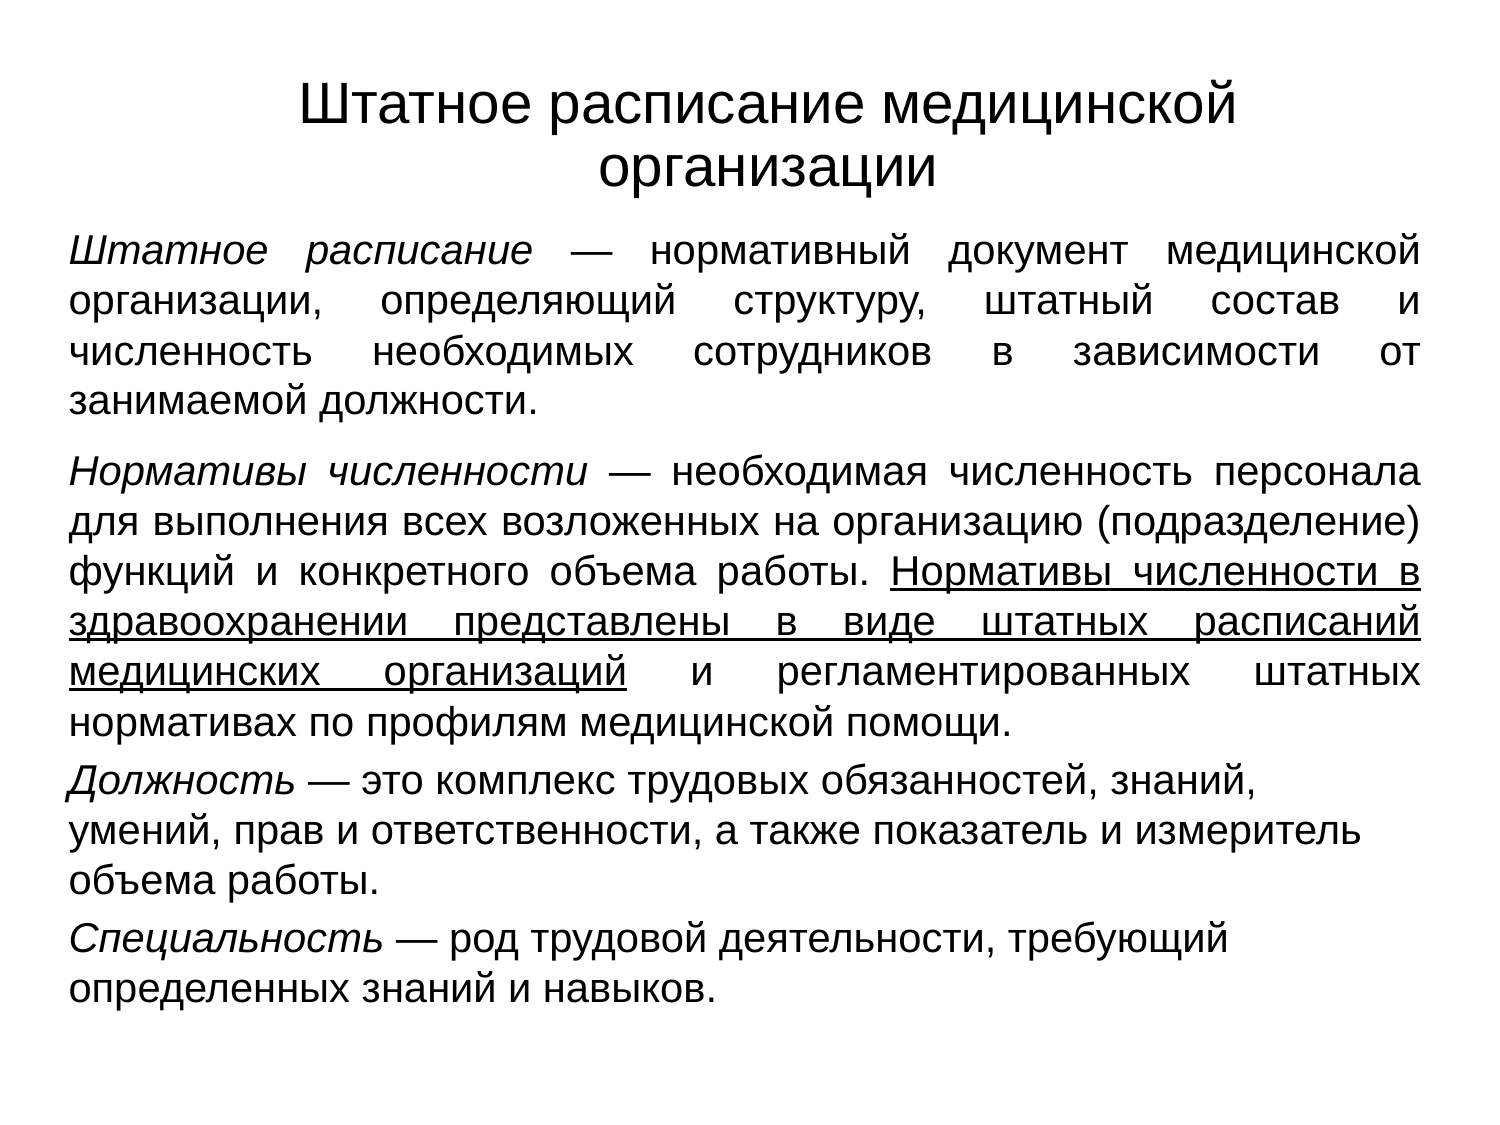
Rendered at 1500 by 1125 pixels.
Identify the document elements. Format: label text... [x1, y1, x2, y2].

text_box Штатное расписание — нормативный документ медицинской организации, определяющий структуру, штатный состав и численность необходимых сотрудников в зависимости от занимаемой должности. Нормативы численности — необходимая численность персонала для выполнения всех возложенных на организацию (подразделение) функций и конкретного объема работы. Нормативы численности в здравоохранении представлены в виде штатных расписаний медицинских организаций и регламентированных штатных нормативах по профилям медицинской помощи. Должность — это комплекс трудовых обязанностей, знаний, умений, прав и ответственности, а также показатель и измеритель объема работы. Специальность — род трудовой деятельности, требующий определенных знаний и навыков. [53, 215, 1436, 1090]
text_box Штатное расписание медицинской организации [210, 65, 1327, 207]
